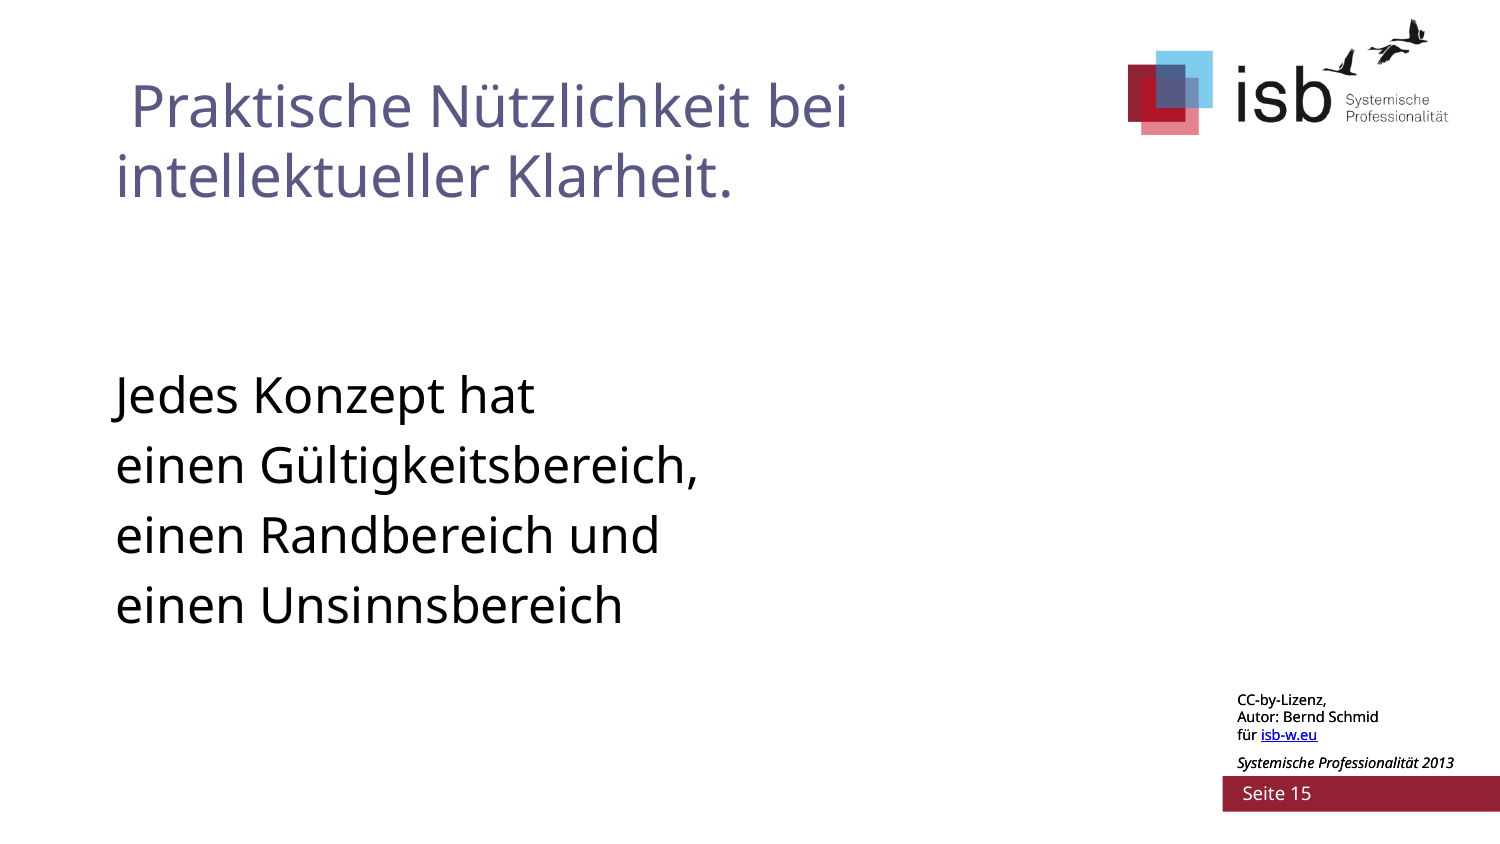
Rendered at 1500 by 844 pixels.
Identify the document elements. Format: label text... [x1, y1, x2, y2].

text_box CC-by-Lizenz, Autor: Bernd Schmid für isb-w.eu Systemische Professionalität 2013 [1222, 543, 1500, 844]
picture [1128, 14, 1461, 139]
list Jedes Konzept hat einen Gültigkeitsbereich, einen Randbereich und einen Unsinnsbereich [100, 185, 1223, 812]
title Praktische Nützlichkeit bei intellektueller Klarheit. [100, 67, 1223, 185]
